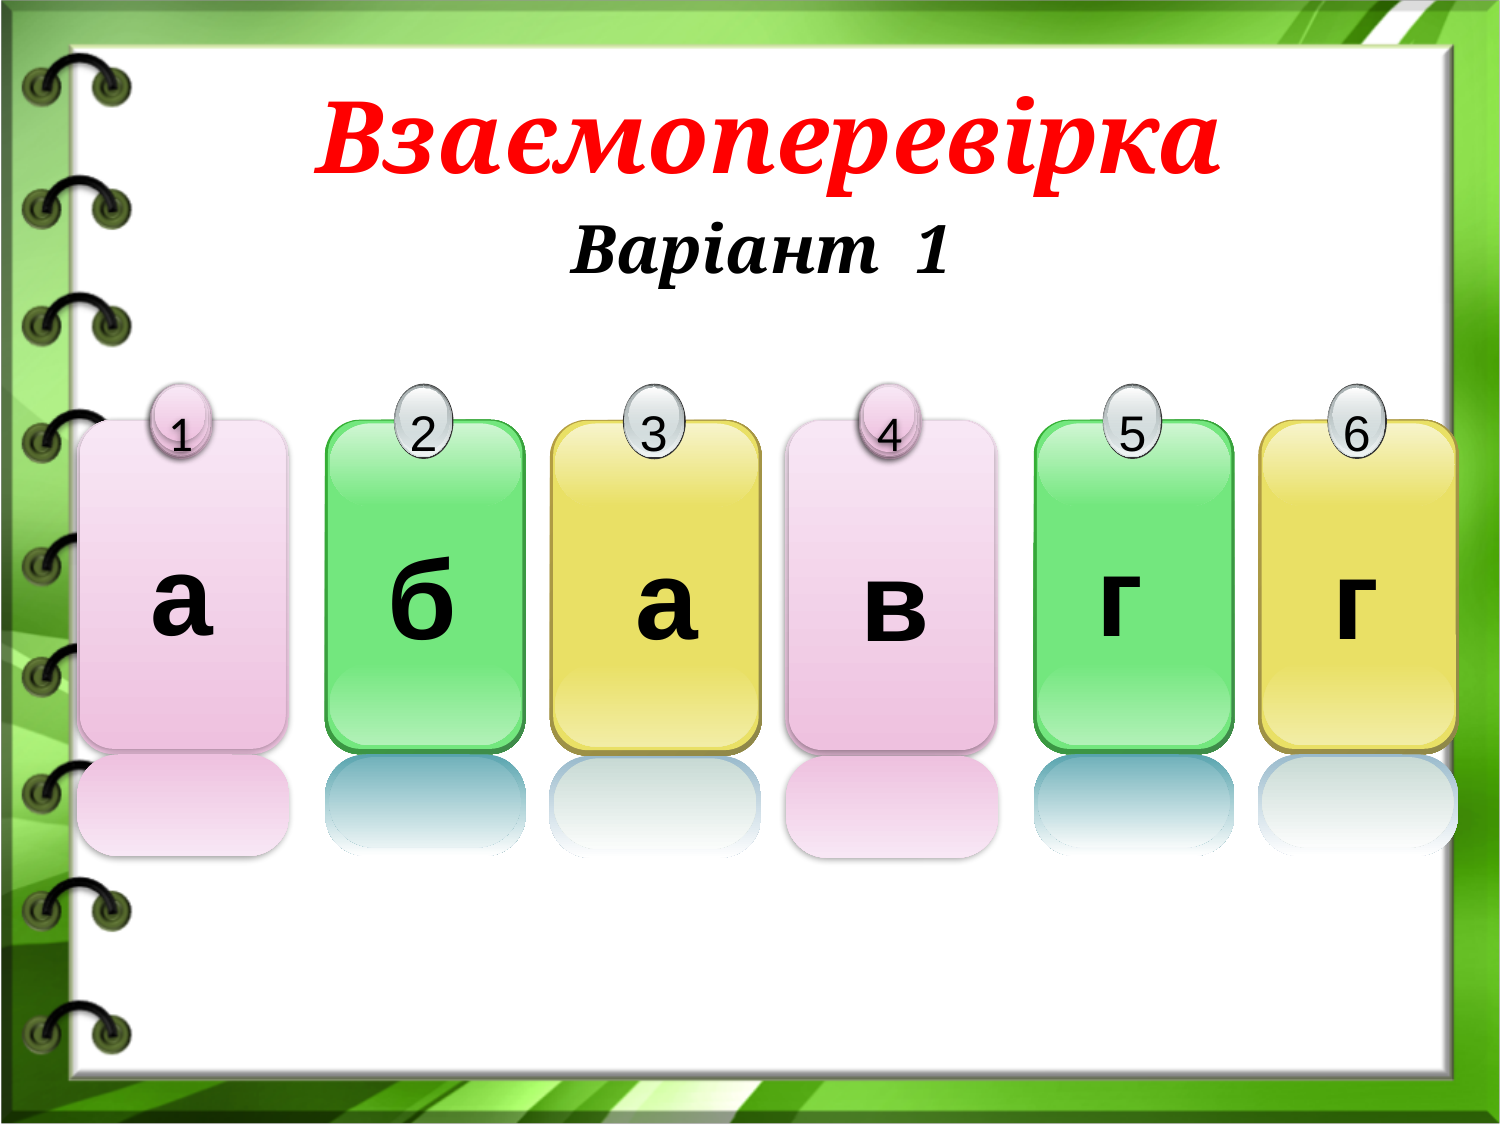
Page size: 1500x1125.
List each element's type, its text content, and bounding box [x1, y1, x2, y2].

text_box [324, 383, 526, 857]
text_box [549, 383, 763, 858]
picture [0, 0, 1500, 1125]
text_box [1257, 383, 1459, 857]
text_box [785, 383, 999, 858]
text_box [76, 383, 290, 857]
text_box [1033, 383, 1235, 857]
list Взаємоперевірка Варіант 1 [95, 66, 1446, 362]
